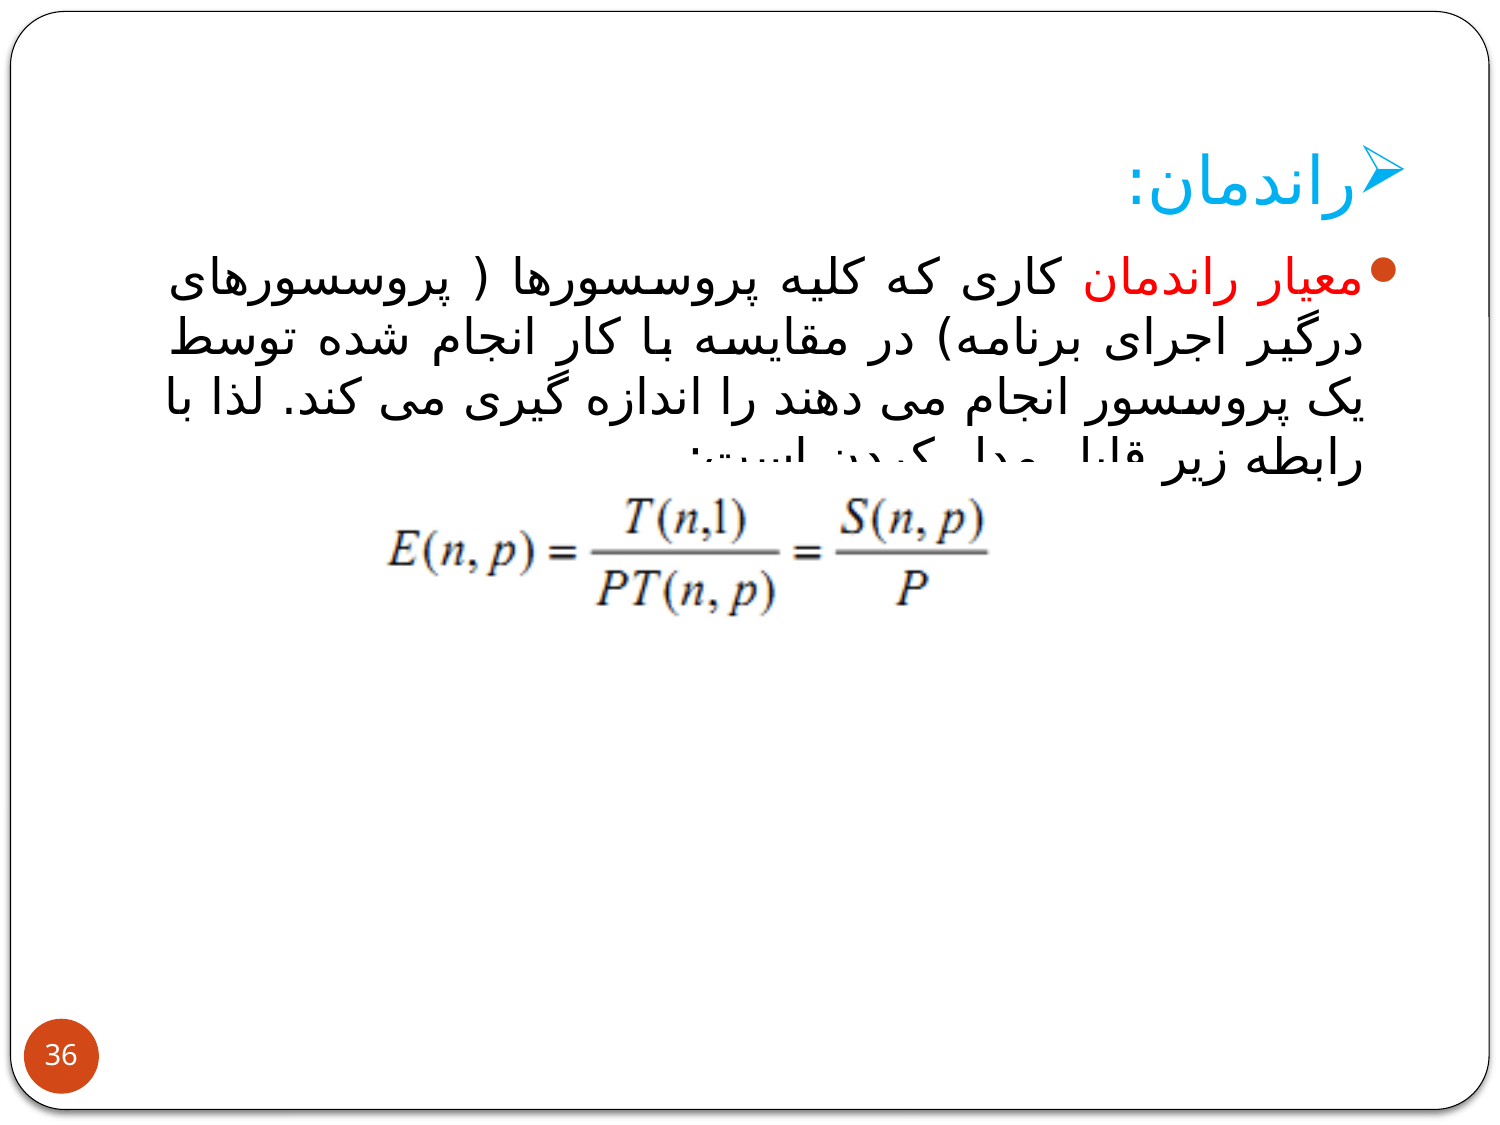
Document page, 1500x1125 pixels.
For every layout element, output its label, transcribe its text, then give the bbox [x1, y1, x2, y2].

list معیار راندمان کاری که کلیه پروسسورها ( پروسسورهای درگیر اجرای برنامه) در مقایسه با کار انجام شده توسط یک پروسسور انجام می دهند را اندازه گیری می کند. لذا با رابطه زیر قابل مدل کردن است: [150, 237, 1425, 988]
title راندمان: [150, 45, 1425, 233]
slide_number 36 [23, 1018, 99, 1094]
picture [199, 462, 1147, 702]
